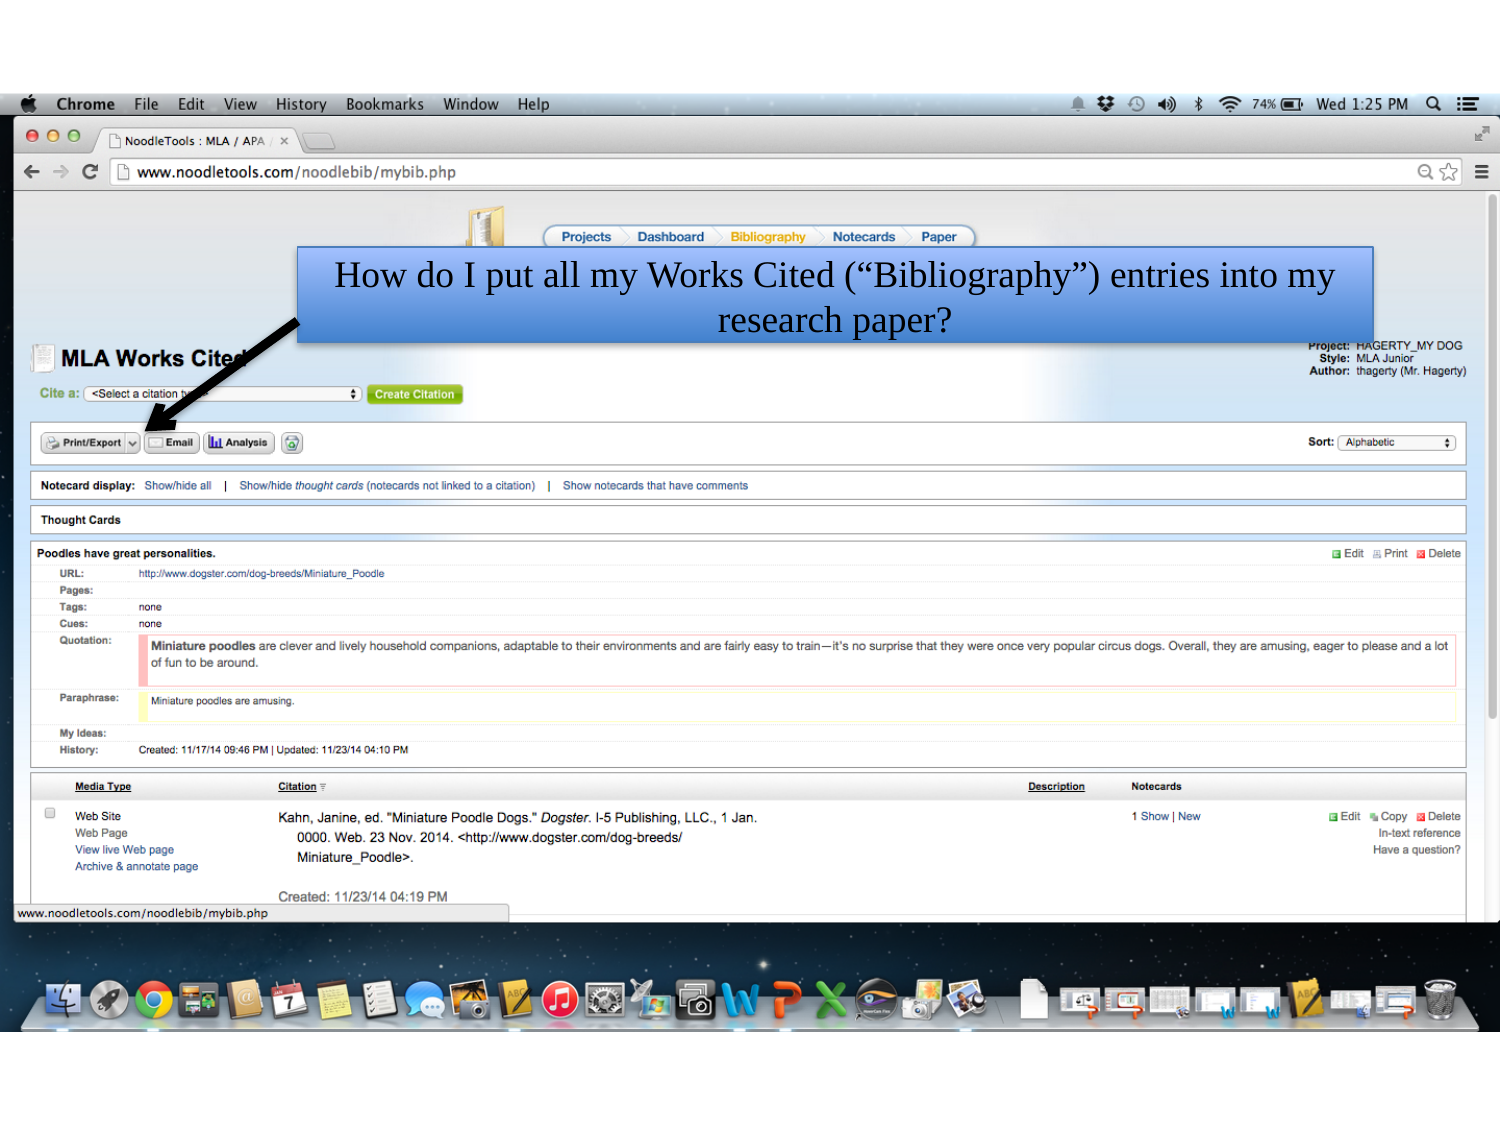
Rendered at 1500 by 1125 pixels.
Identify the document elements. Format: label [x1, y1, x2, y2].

text_box [144, 320, 298, 432]
picture [0, 93, 1500, 1032]
